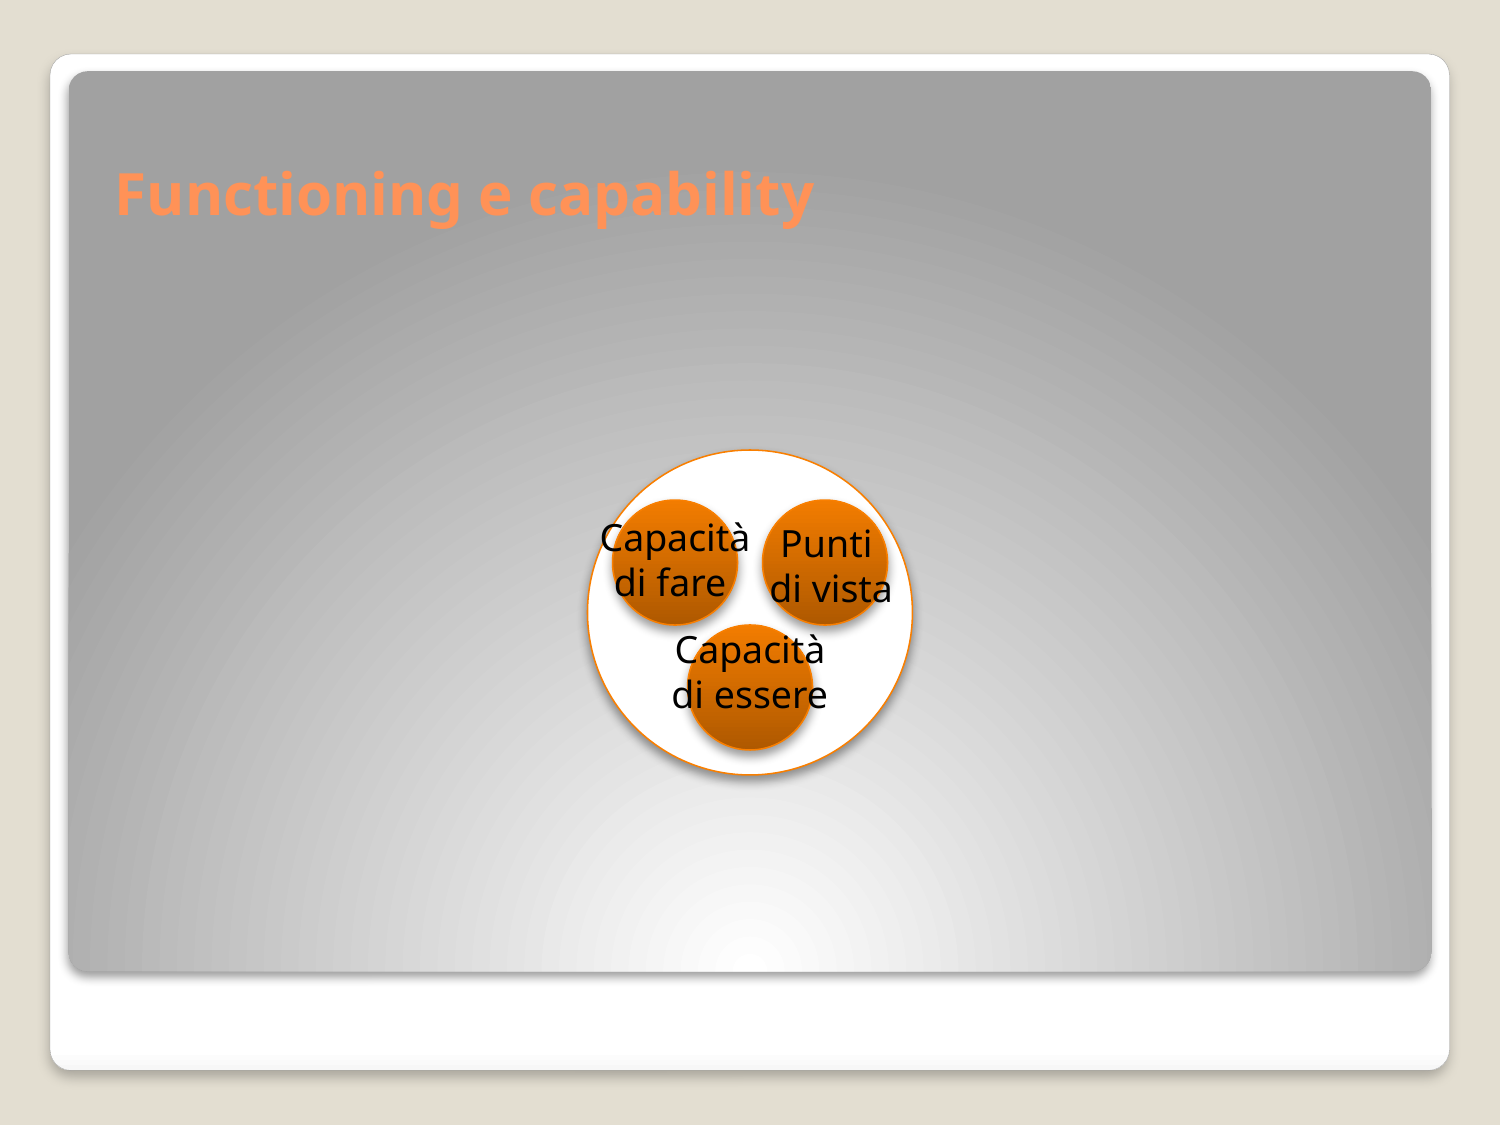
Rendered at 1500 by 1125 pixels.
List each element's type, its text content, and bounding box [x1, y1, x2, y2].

text_box [626, 449, 879, 512]
text_box Capacità di fare [575, 506, 775, 612]
text_box [698, 724, 802, 751]
text_box [646, 499, 704, 506]
title Functioning e capability [99, 149, 1450, 291]
text_box [635, 612, 715, 621]
text_box [786, 499, 864, 512]
text_box Punti di vista [749, 512, 913, 618]
text_box [586, 604, 914, 776]
text_box Capacità di essere [650, 618, 850, 724]
